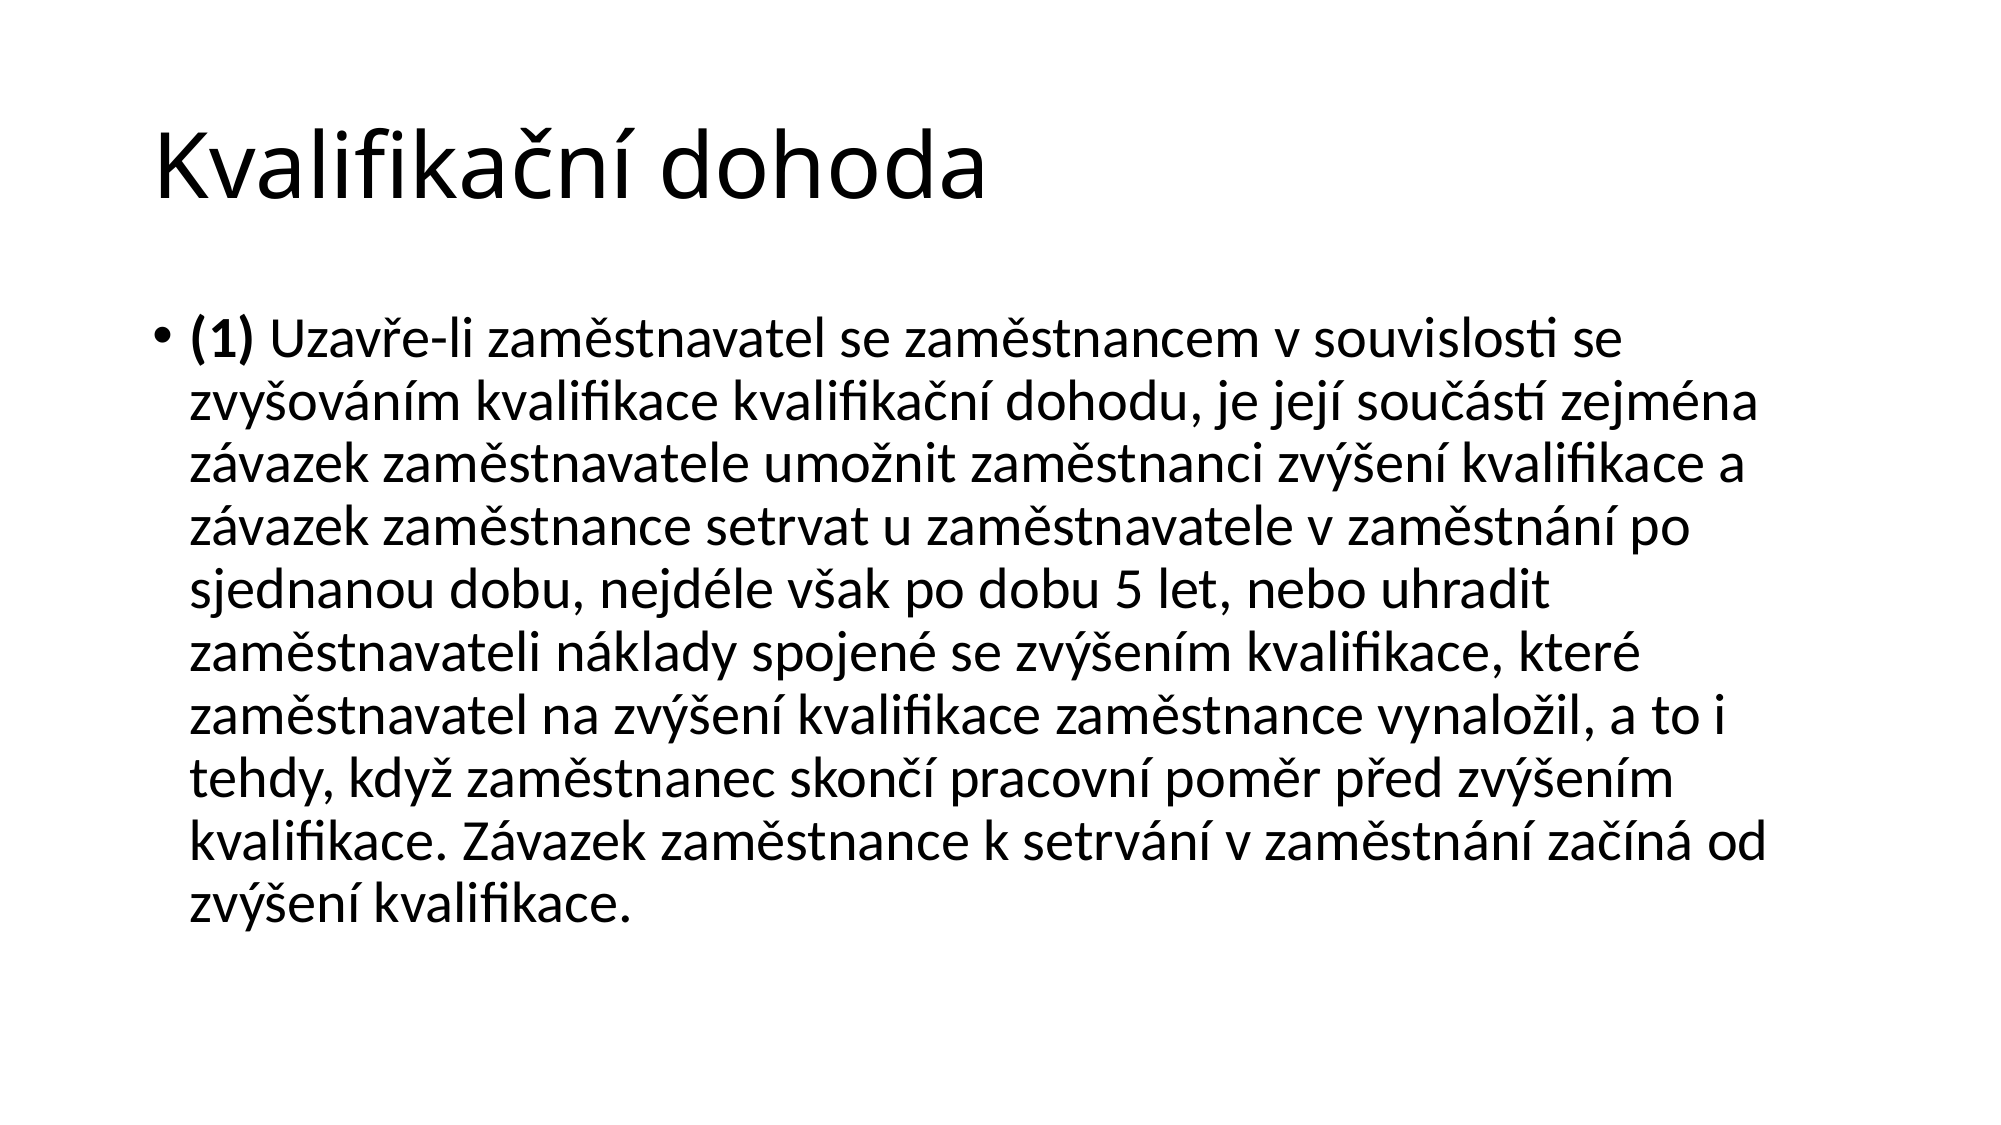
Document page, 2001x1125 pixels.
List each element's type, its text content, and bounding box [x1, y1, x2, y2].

title Kvalifikační dohoda [137, 59, 1863, 278]
list (1) Uzavře-li zaměstnavatel se zaměstnancem v souvislosti se zvyšováním kvalifikace kvalifikační dohodu, je její součástí zejména závazek zaměstnavatele umožnit zaměstnanci zvýšení kvalifikace a závazek zaměstnance setrvat u zaměstnavatele v zaměstnání po sjednanou dobu, nejdéle však po dobu 5 let, nebo uhradit zaměstnavateli náklady spojené se zvýšením kvalifikace, které zaměstnavatel na zvýšení kvalifikace zaměstnance vynaložil, a to i tehdy, když zaměstnanec skončí pracovní poměr před zvýšením kvalifikace. Závazek zaměstnance k setrvání v zaměstnání začíná od zvýšení kvalifikace. [137, 299, 1863, 1014]
